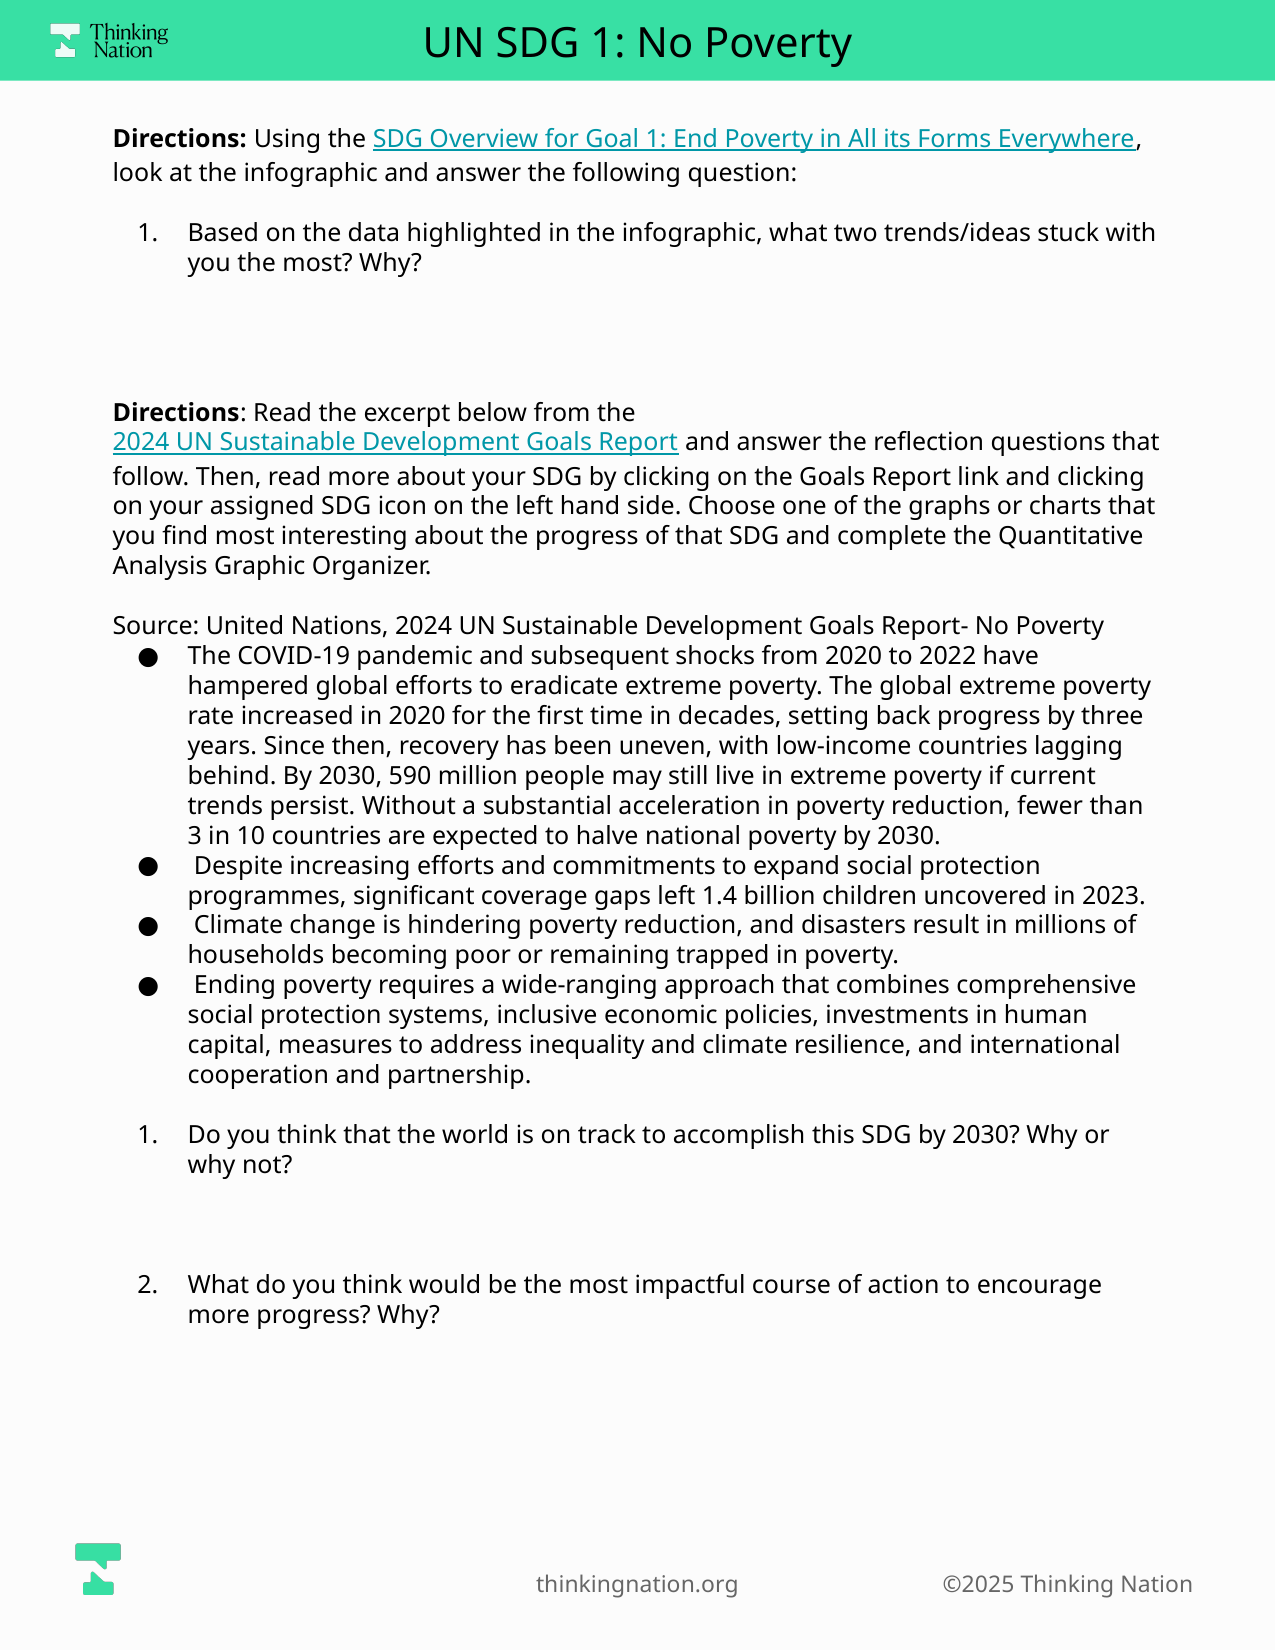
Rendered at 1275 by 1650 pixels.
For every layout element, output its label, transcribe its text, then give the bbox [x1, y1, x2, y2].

text_box UN SDG 1: No Poverty [0, 0, 1275, 81]
text_box ©2025 Thinking Nation [907, 1553, 1210, 1605]
text_box thinkingnation.org [486, 1553, 789, 1605]
picture [62, 1533, 134, 1605]
picture [36, 12, 172, 69]
text_box Directions: Using the SDG Overview for Goal 1: End Poverty in All its Forms Everywhere, look at the infographic and answer the following question: Based on the data highlighted in the infographic, what two trends/ideas stuck with you the most? Why? Directions: Read the excerpt below from the 2024 UN Sustainable Development Goals Report and answer the reflection questions that follow. Then, read more about your SDG by clicking on the Goals Report link and clicking on your assigned SDG icon on the left hand side. Choose one of the graphs or charts that you find most interesting about the progress of that SDG and complete the Quantitative Analysis Graphic Organizer. Source: United Nations, 2024 UN Sustainable Development Goals Report- No Poverty The COVID-19 pandemic and subsequent shocks from 2020 to 2022 have hampered global efforts to eradicate extreme poverty. The global extreme poverty rate increased in 2020 for the first time in decades, setting back progress by three years. Since then, recovery has been uneven, with low-income countries lagging behind. By 2030, 590 million people may still live in extreme poverty if current trends persist. Without a substantial acceleration in poverty reduction, fewer than 3 in 10 countries are expected to halve national poverty by 2030. Despite increasing efforts and commitments to expand social protection programmes, significant coverage gaps left 1.4 billion children uncovered in 2023. Climate change is hindering poverty reduction, and disasters result in millions of households becoming poor or remaining trapped in poverty. Ending poverty requires a wide-ranging approach that combines comprehensive social protection systems, inclusive economic policies, investments in human capital, measures to address inequality and climate resilience, and international cooperation and partnership. Do you think that the world is on track to accomplish this SDG by 2030? Why or why not? What do you think would be the most impactful course of action to encourage more progress? Why? [97, 107, 1178, 1404]
